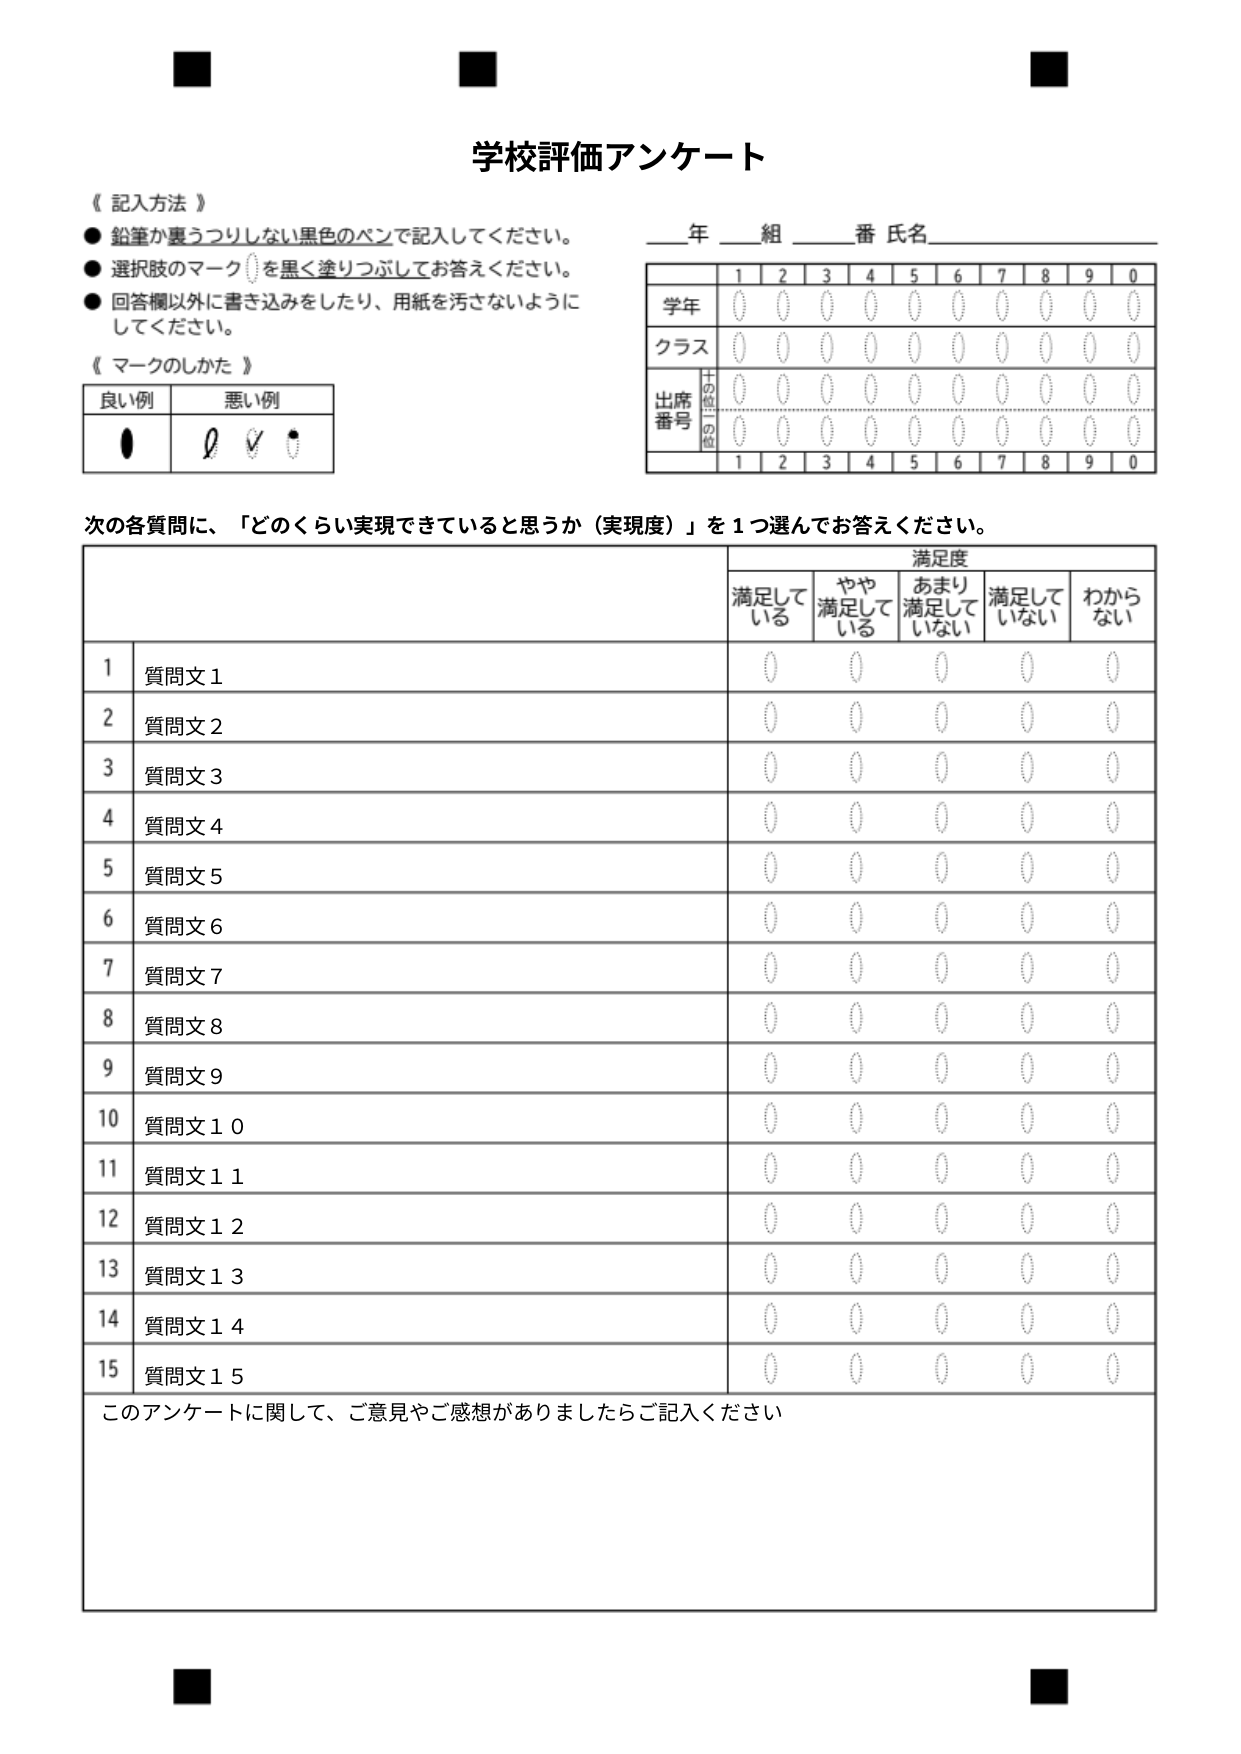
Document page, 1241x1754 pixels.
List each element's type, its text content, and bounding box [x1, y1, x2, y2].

text_box 次の各質問に、「どのくらい実現できていると思うか（実現度）」を1つ選んでお答えください。 [69, 505, 1012, 546]
text_box このアンケートに関して、ご意見やご感想がありましたらご記入ください [85, 1392, 798, 1432]
text_box 学校評価アンケート [0, 128, 1241, 184]
text_box 質問文１ 質問文２ 質問文３ 質問文４ 質問文５ 質問文６ 質問文７ 質問文８ 質問文９ 質問文１０ 質問文１１ 質問文１２ 質問文１３ 質問文１４ 質問文１５ [129, 631, 263, 1397]
